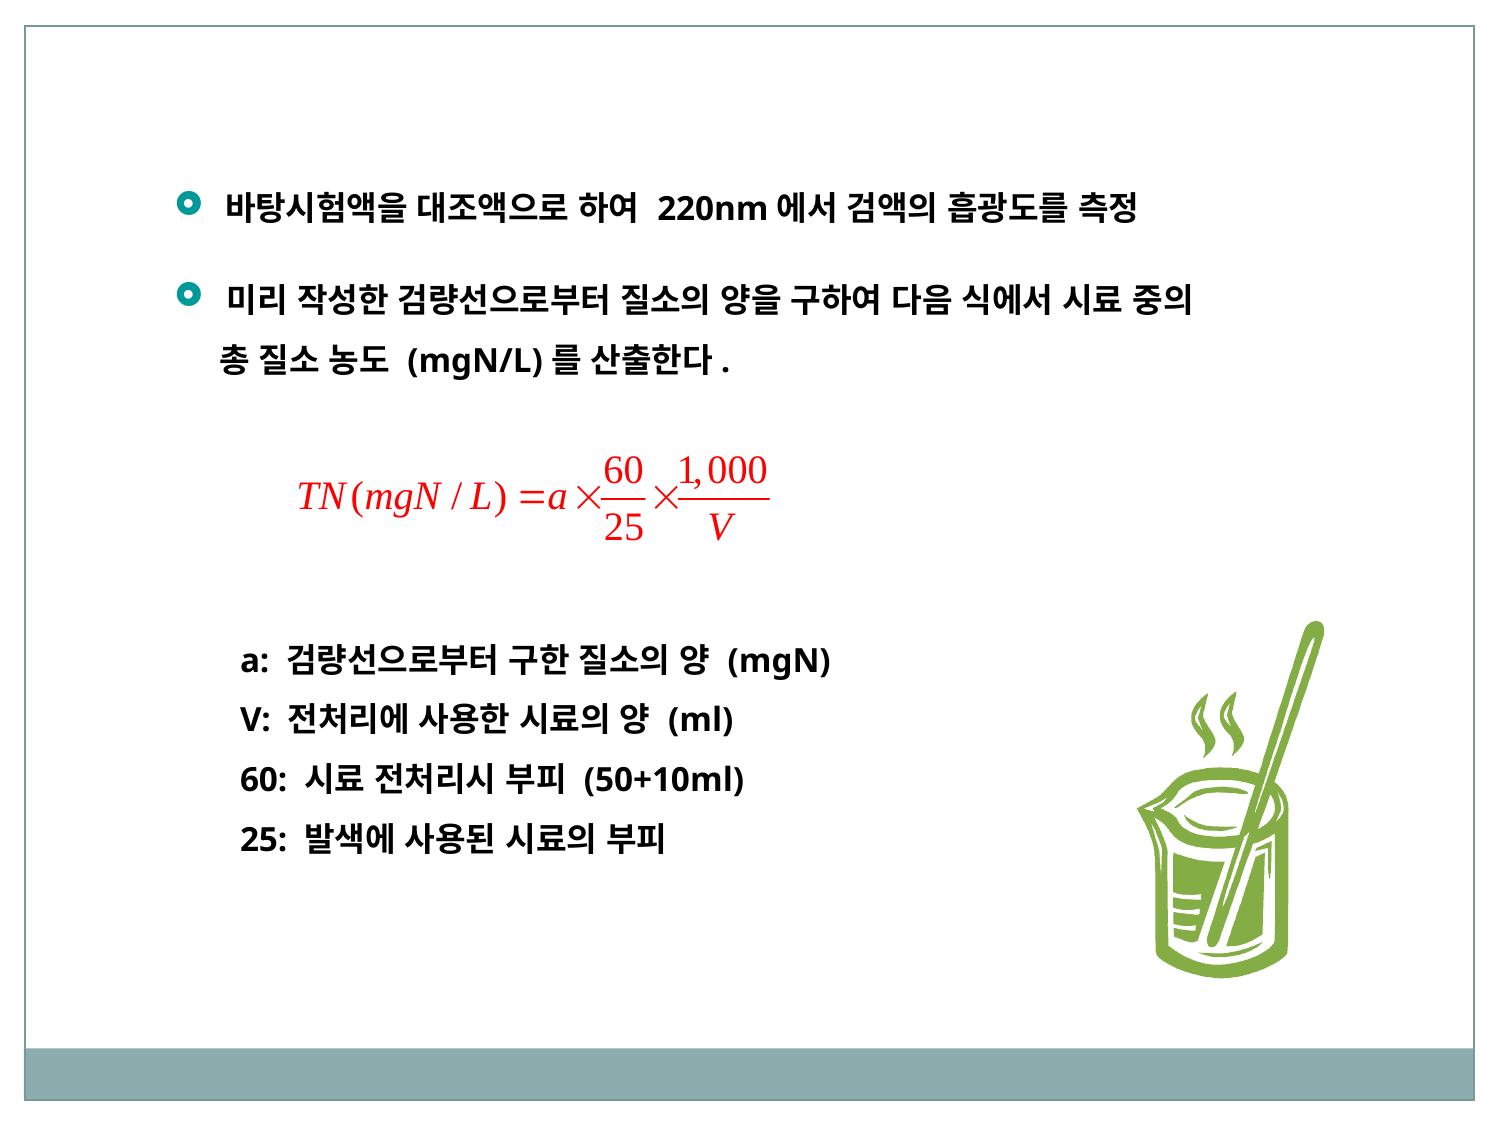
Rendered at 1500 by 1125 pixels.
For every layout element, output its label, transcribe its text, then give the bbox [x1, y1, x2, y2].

picture [1136, 620, 1325, 979]
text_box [292, 445, 780, 550]
text_box a: 검량선으로부터 구한 질소의 양 (mgN) V: 전처리에 사용한 시료의 양 (ml) 60: 시료 전처리시 부피 (50+10ml) 25: 발색에 사용된 시료의 부피 [225, 611, 846, 866]
text_box 바탕시험액을 대조액으로 하여 220nm에서 검액의 흡광도를 측정 미리 작성한 검량선으로부터 질소의 양을 구하여 다음 식에서 시료 중의 총 질소 농도 (mgN/L)를 산출한다. [159, 163, 1329, 387]
